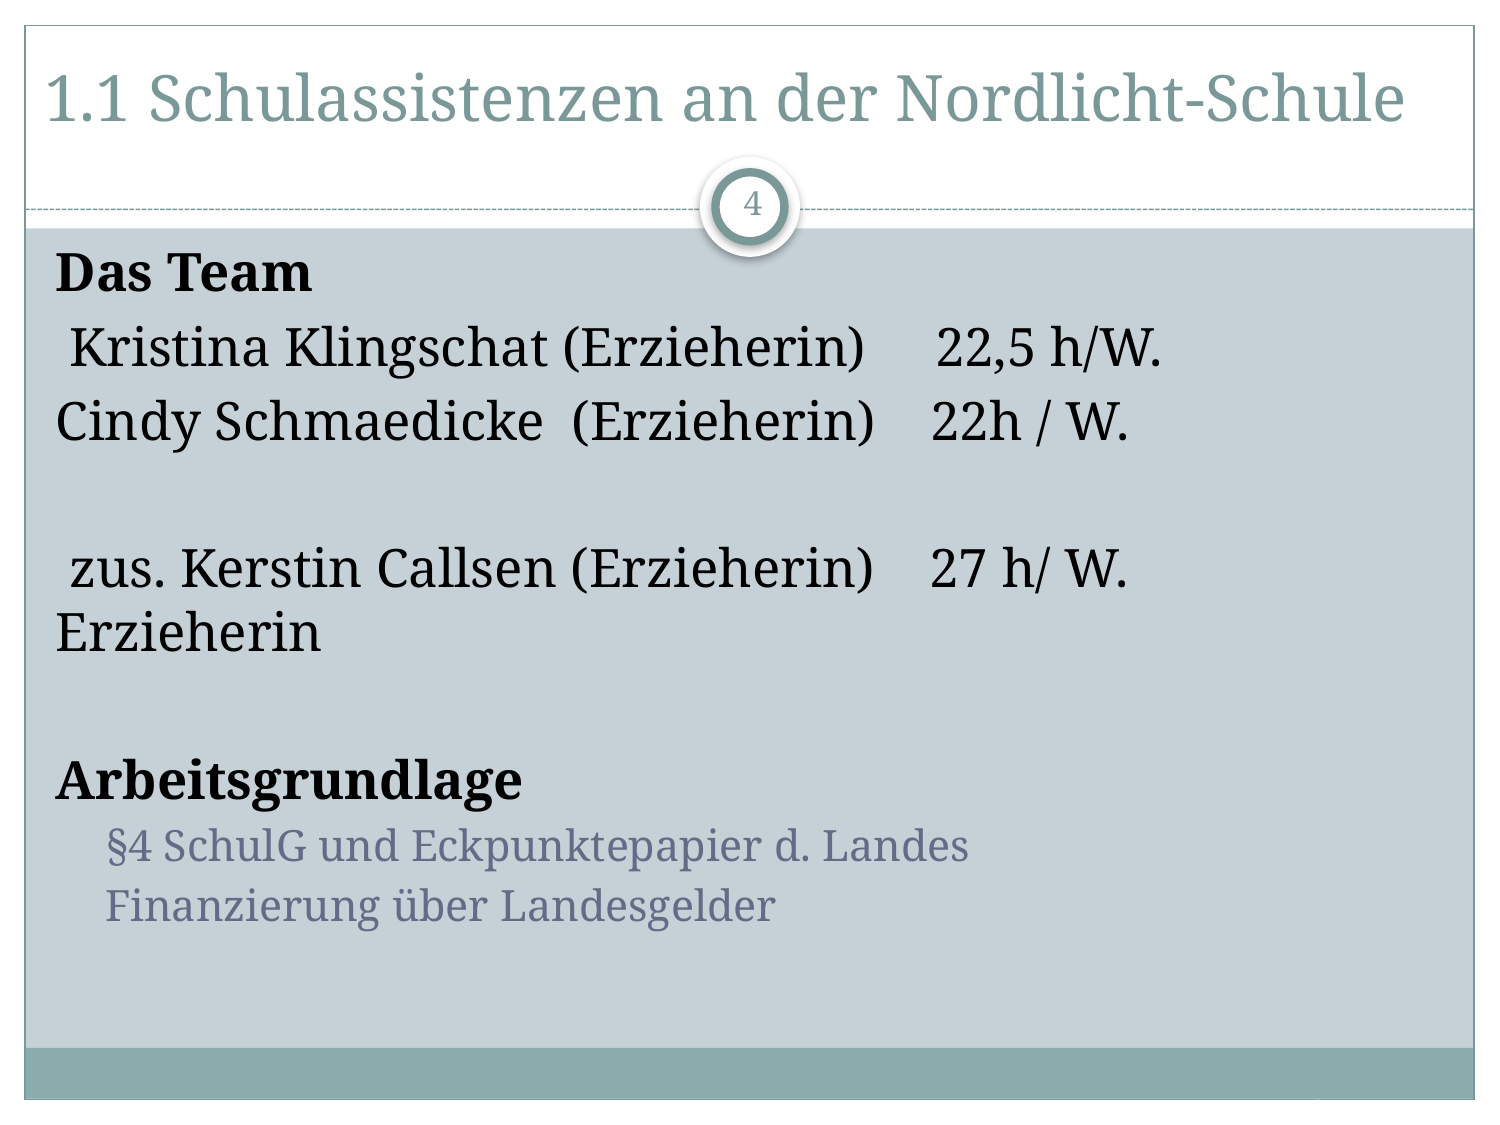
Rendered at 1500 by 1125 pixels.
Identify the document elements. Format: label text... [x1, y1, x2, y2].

list Das Team Kristina Klingschat (Erzieherin) 22,5 h/W. Cindy Schmaedicke (Erzieherin) 22h / W. zus. Kerstin Callsen (Erzieherin) 27 h/ W. Erzieherin Arbeitsgrundlage §4 SchulG und Eckpunktepapier d. Landes Finanzierung über Landesgelder [29, 231, 1329, 953]
slide_number 4 [715, 168, 791, 231]
footer [50, 1051, 638, 1112]
slide_number Dezember 2017 [950, 1050, 1450, 1111]
title 1.1 Schulassistenzen an der Nordlicht-Schule [29, 30, 1459, 219]
